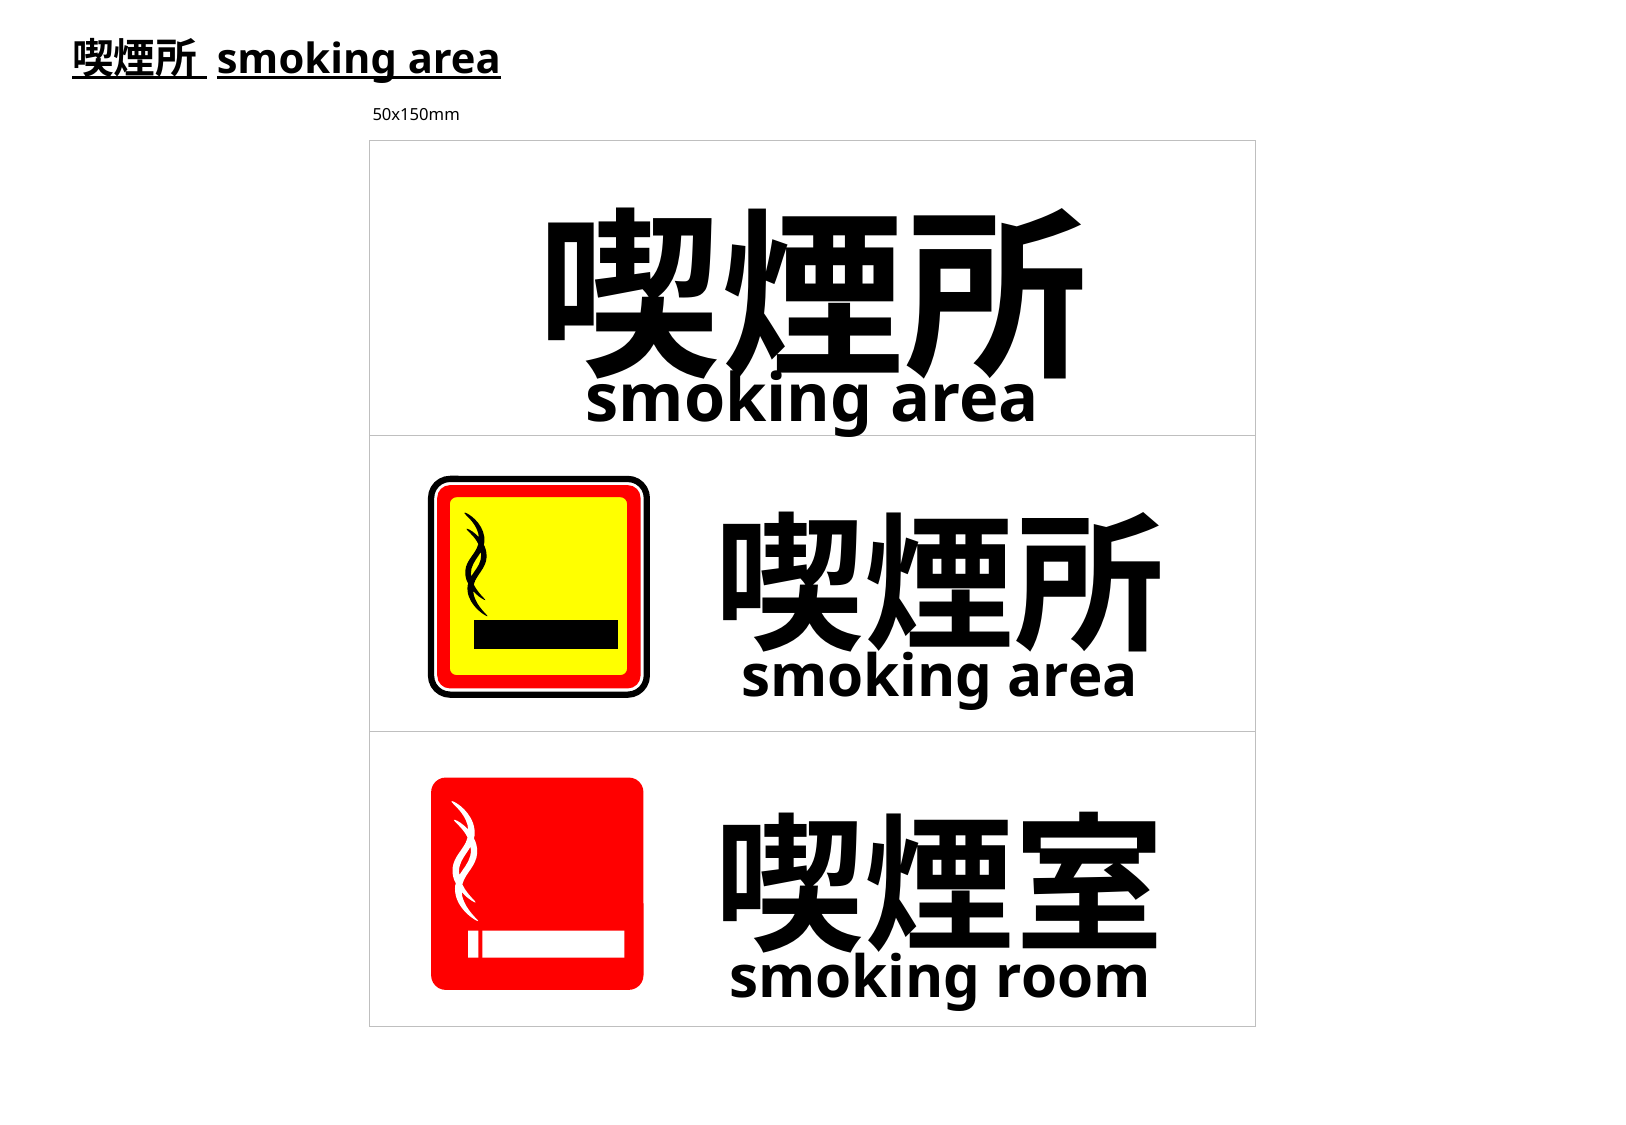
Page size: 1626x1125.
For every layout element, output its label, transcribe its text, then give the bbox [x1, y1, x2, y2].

text_box 喫煙所 [697, 481, 1183, 676]
text_box smoking area [726, 676, 1153, 716]
text_box 50x150mm [372, 103, 461, 125]
text_box 喫煙所 smoking area [57, 24, 517, 89]
text_box smoking room [714, 978, 1166, 1017]
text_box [431, 777, 644, 990]
text_box [368, 139, 1256, 435]
text_box smoking area [570, 347, 1055, 442]
text_box 喫煙所 [522, 171, 1103, 407]
text_box [368, 730, 1256, 1027]
text_box [368, 435, 1256, 730]
text_box 喫煙室 [697, 782, 1183, 978]
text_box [431, 478, 647, 695]
